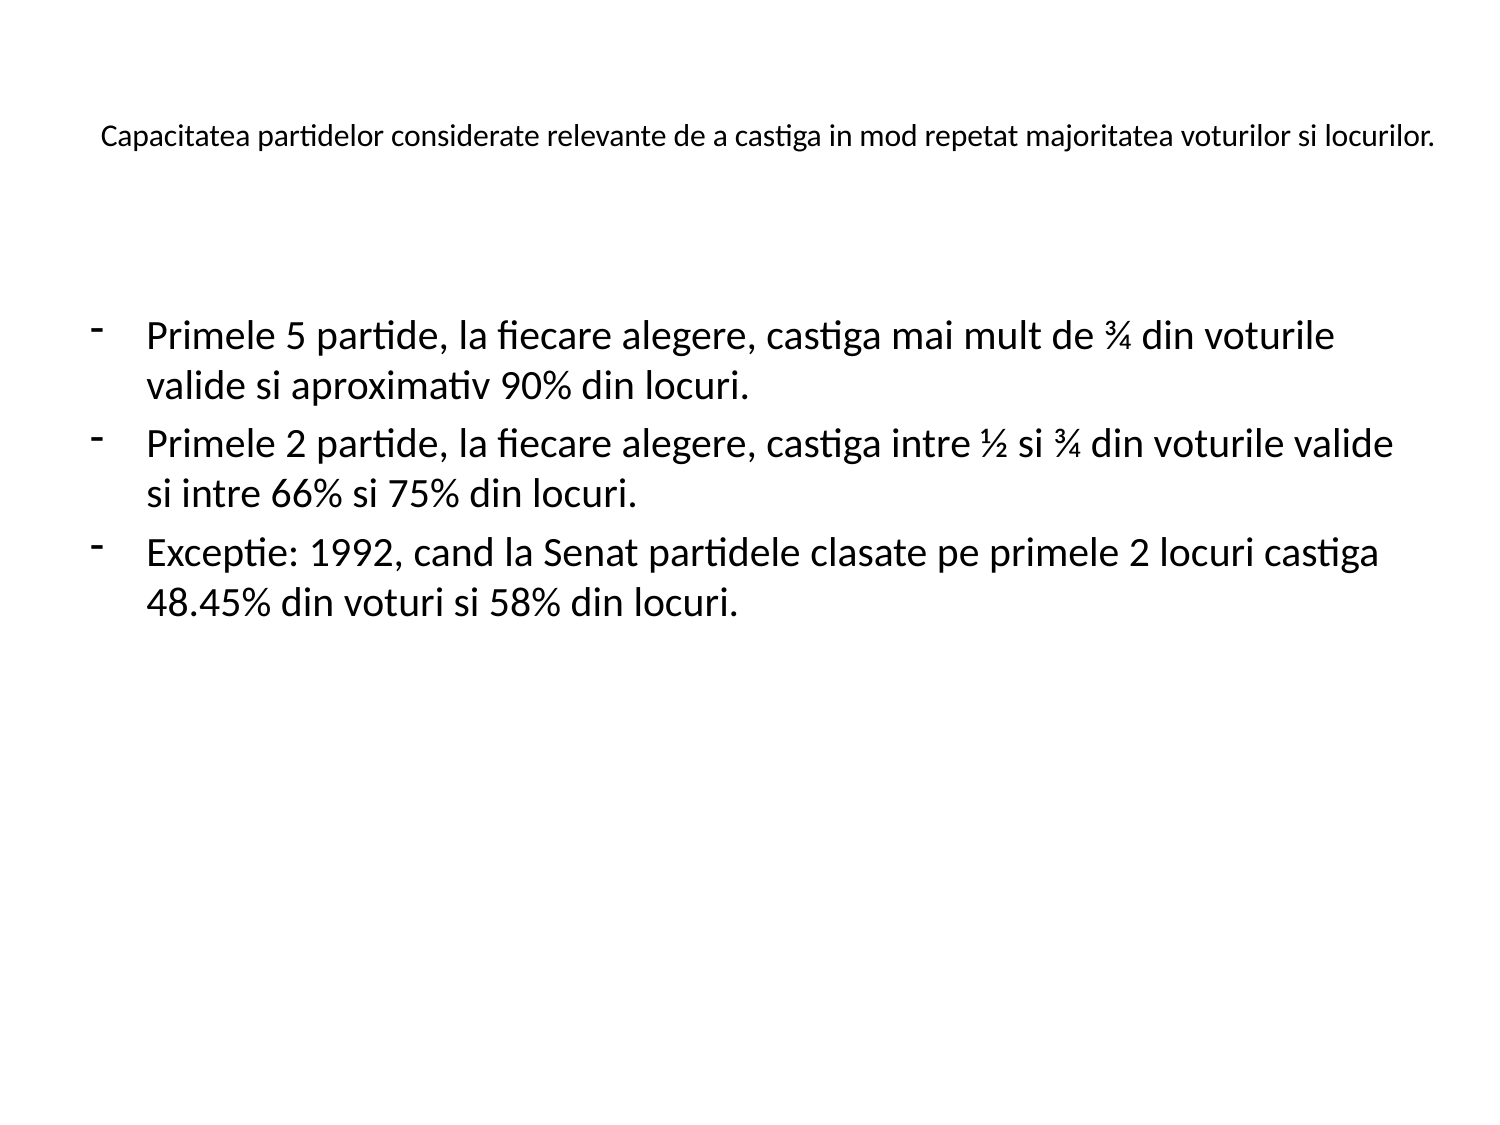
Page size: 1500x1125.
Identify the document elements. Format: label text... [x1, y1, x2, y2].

title Capacitatea partidelor considerate relevante de a castiga in mod repetat majoritatea voturilor si locurilor. [75, 45, 1463, 233]
list Primele 5 partide, la fiecare alegere, castiga mai mult de ¾ din voturile valide si aproximativ 90% din locuri. Primele 2 partide, la fiecare alegere, castiga intre ½ si ¾ din voturile valide si intre 66% si 75% din locuri. Exceptie: 1992, cand la Senat partidele clasate pe primele 2 locuri castiga 48.45% din voturi si 58% din locuri. [75, 299, 1425, 1005]
